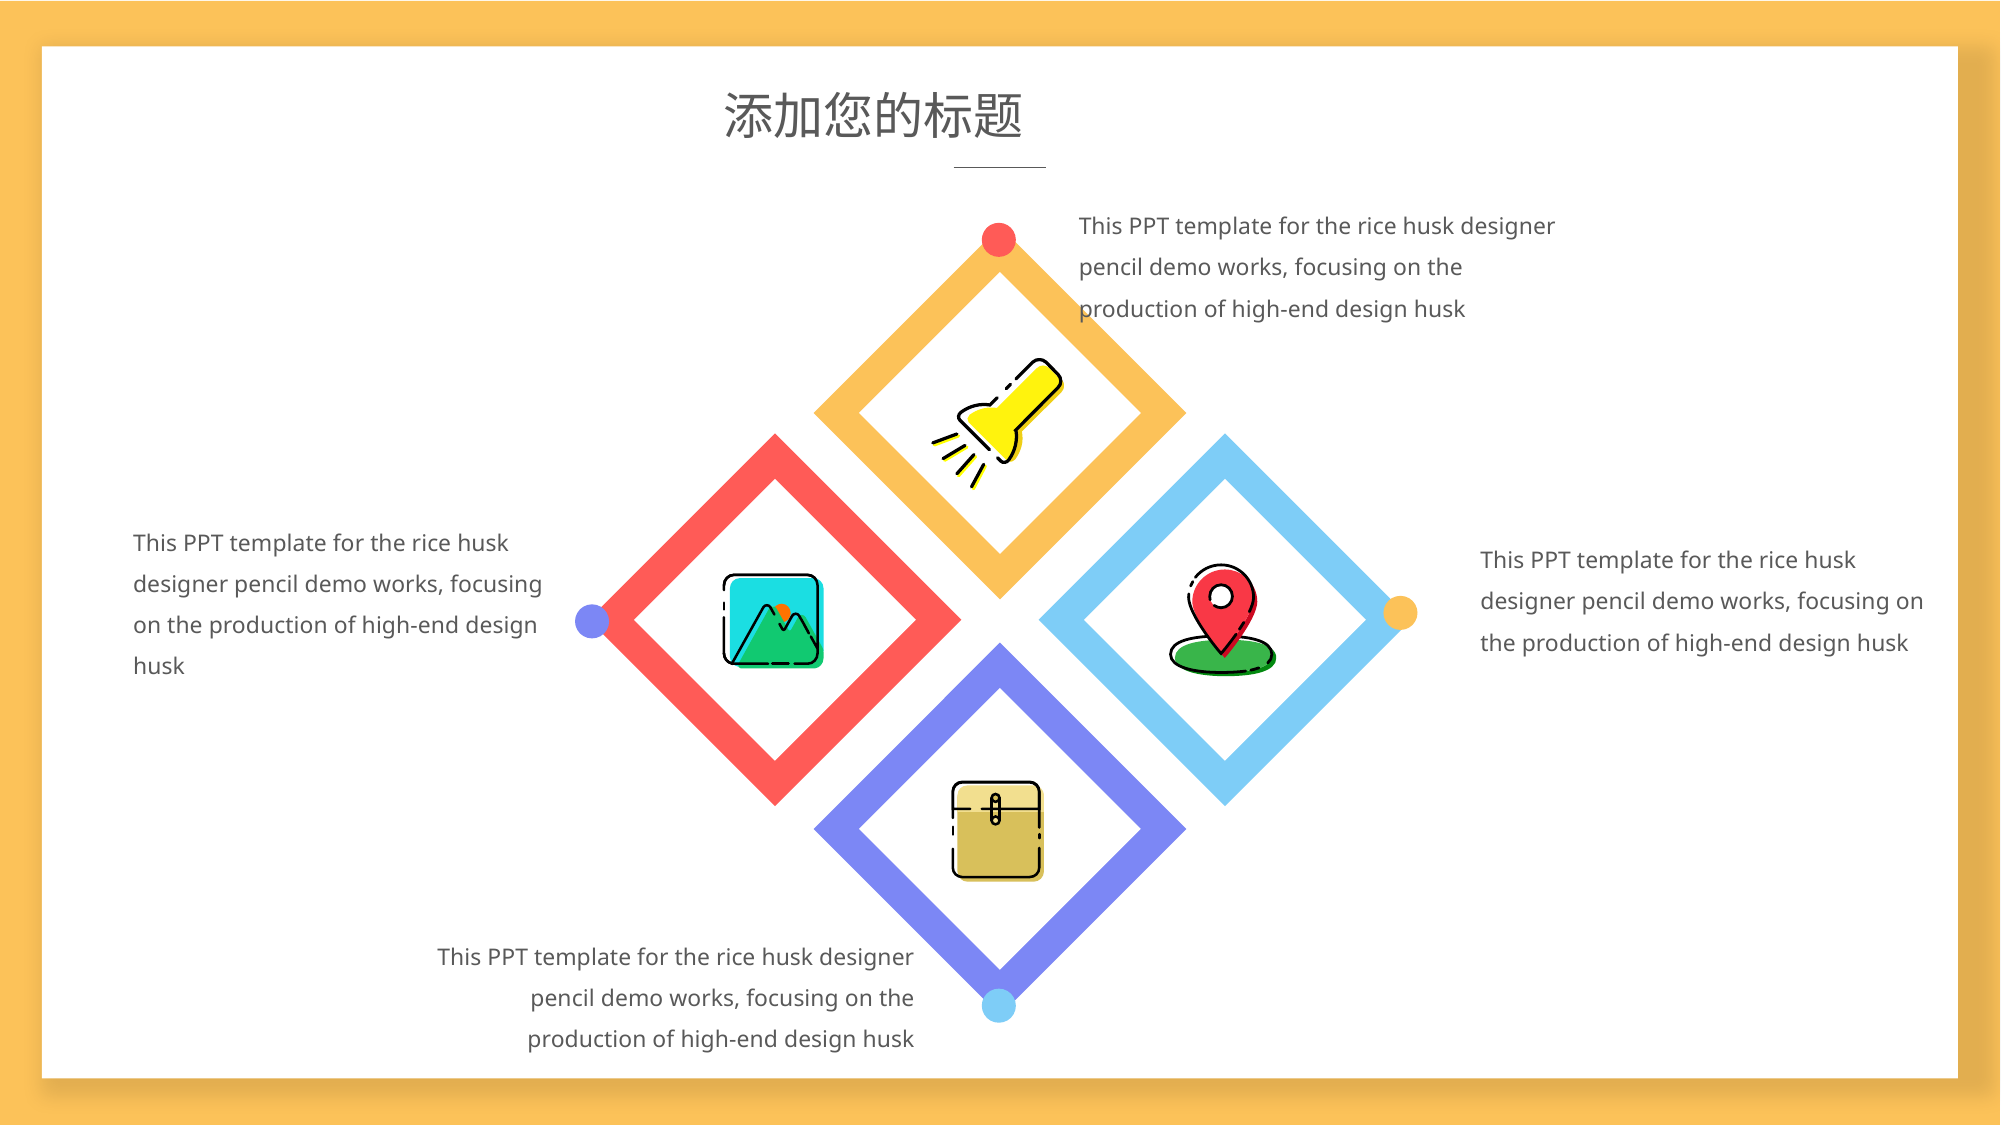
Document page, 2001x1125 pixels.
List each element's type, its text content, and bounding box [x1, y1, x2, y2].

text_box This PPT template for the rice husk designer pencil demo works, focusing on the production of high-end design husk [1063, 190, 1603, 329]
text_box [984, 1016, 1014, 1024]
text_box [1412, 599, 1419, 627]
text_box This PPT template for the rice husk designer pencil demo works, focusing on the production of high-end design husk [390, 921, 930, 1060]
text_box [987, 221, 1011, 226]
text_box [588, 226, 1412, 1016]
text_box This PPT template for the rice husk designer pencil demo works, focusing on the production of high-end design husk [1465, 524, 1941, 664]
text_box [582, 603, 588, 639]
text_box 添加您的标题 [708, 77, 1292, 153]
text_box This PPT template for the rice husk designer pencil demo works, focusing on the production of high-end design husk [118, 507, 582, 687]
